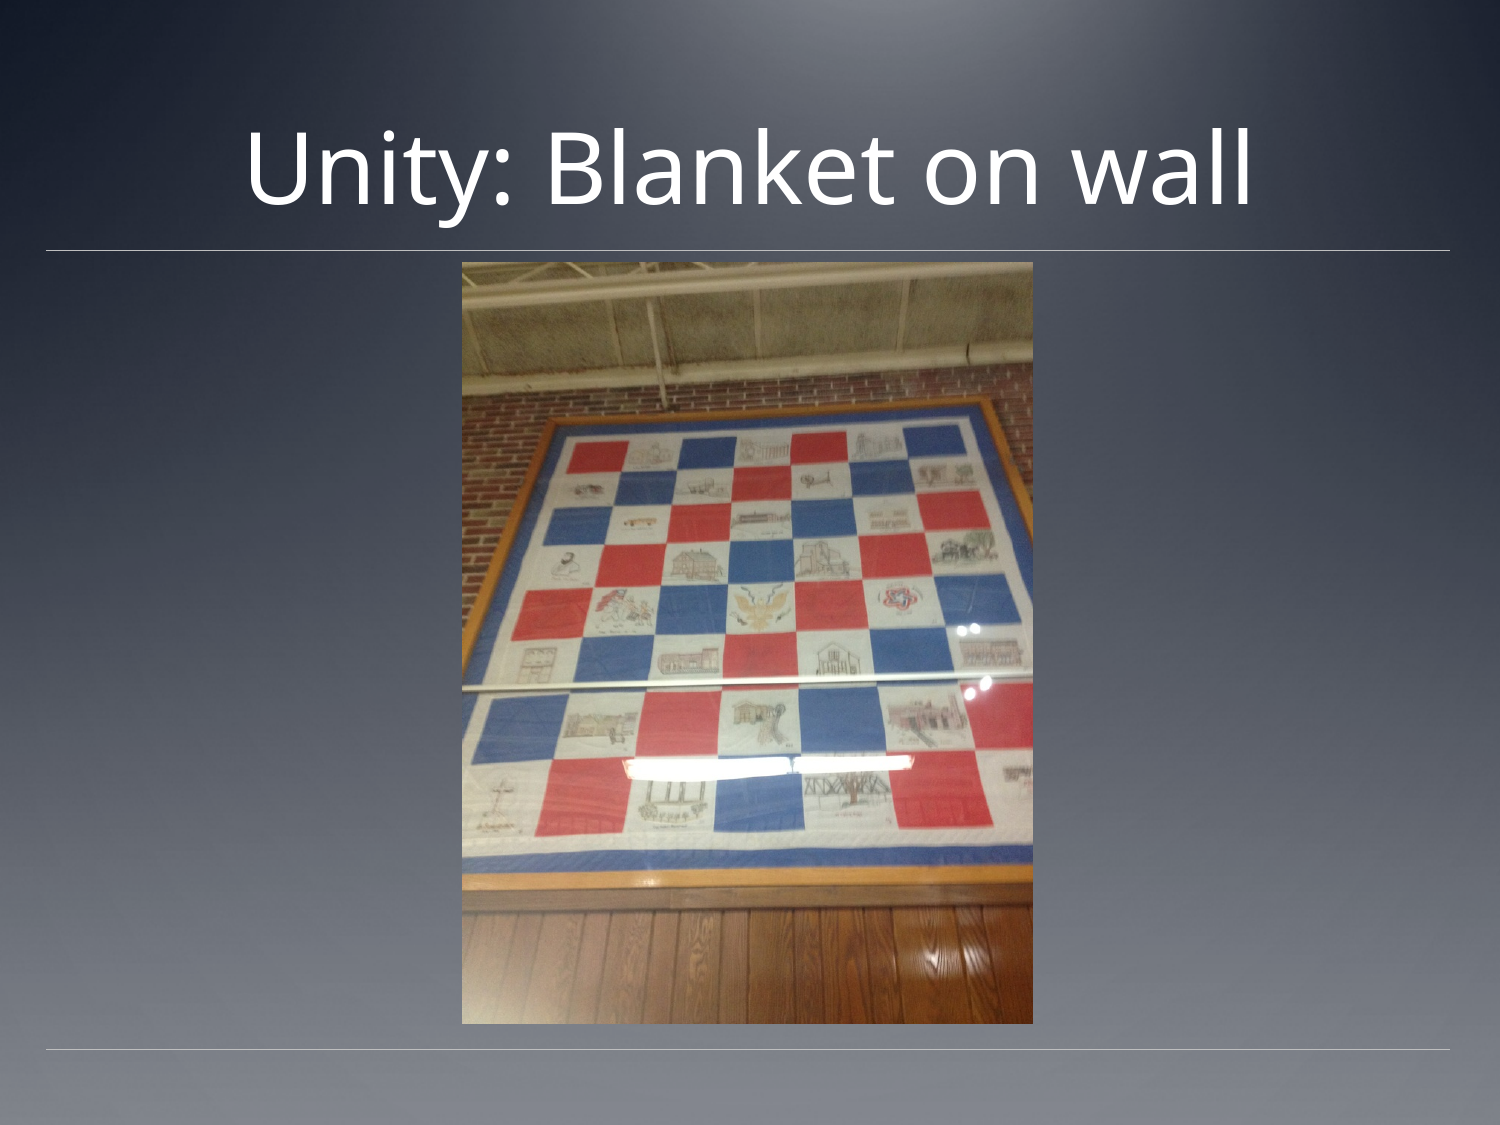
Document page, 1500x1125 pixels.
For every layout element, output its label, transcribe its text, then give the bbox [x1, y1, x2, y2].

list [99, 260, 1396, 1026]
title Unity: Blanket on wall [105, 17, 1394, 233]
